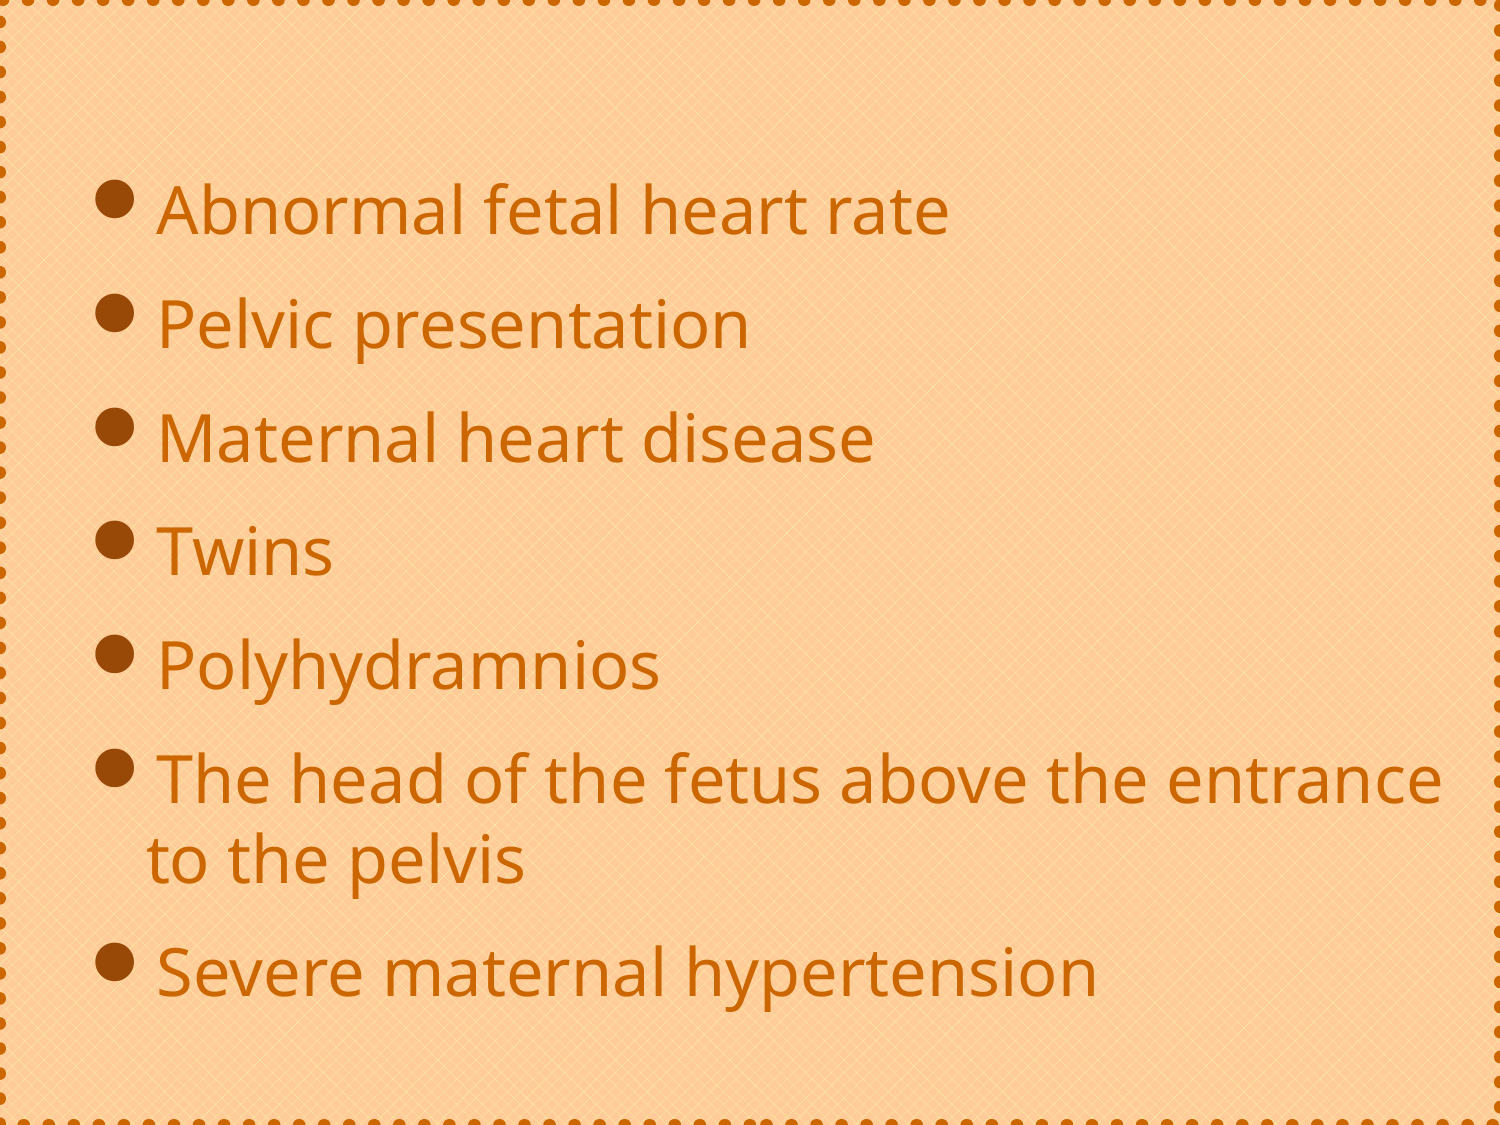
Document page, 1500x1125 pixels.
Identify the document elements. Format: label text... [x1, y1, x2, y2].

text_box Abnormal fetal heart rate Pelvic presentation Maternal heart disease Twins Polyhydramnios The head of the fetus above the entrance to the pelvis Severe maternal hypertension [0, 0, 1500, 1125]
